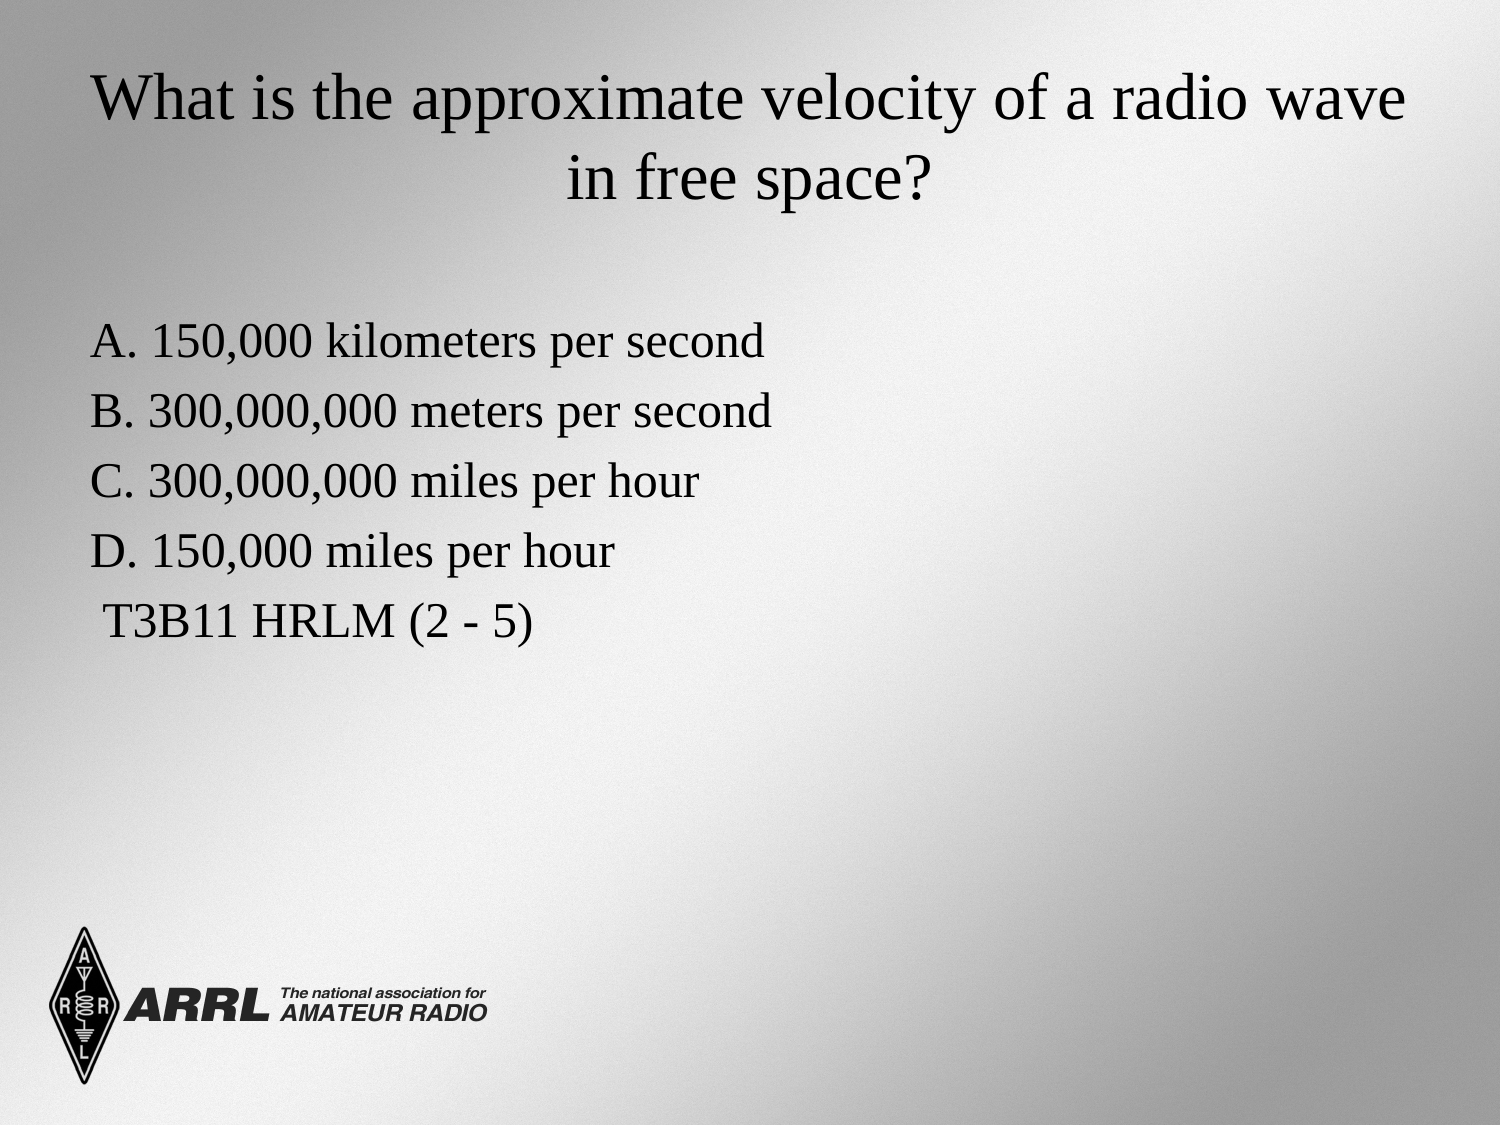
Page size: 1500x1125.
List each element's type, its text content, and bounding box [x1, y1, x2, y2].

picture [0, 0, 1500, 1125]
list A. 150,000 kilometers per second B. 300,000,000 meters per second C. 300,000,000 miles per hour D. 150,000 miles per hour T3B11 HRLM (2 - 5) [75, 299, 1425, 1005]
title What is the approximate velocity of a radio wave in free space? [75, 45, 1425, 233]
